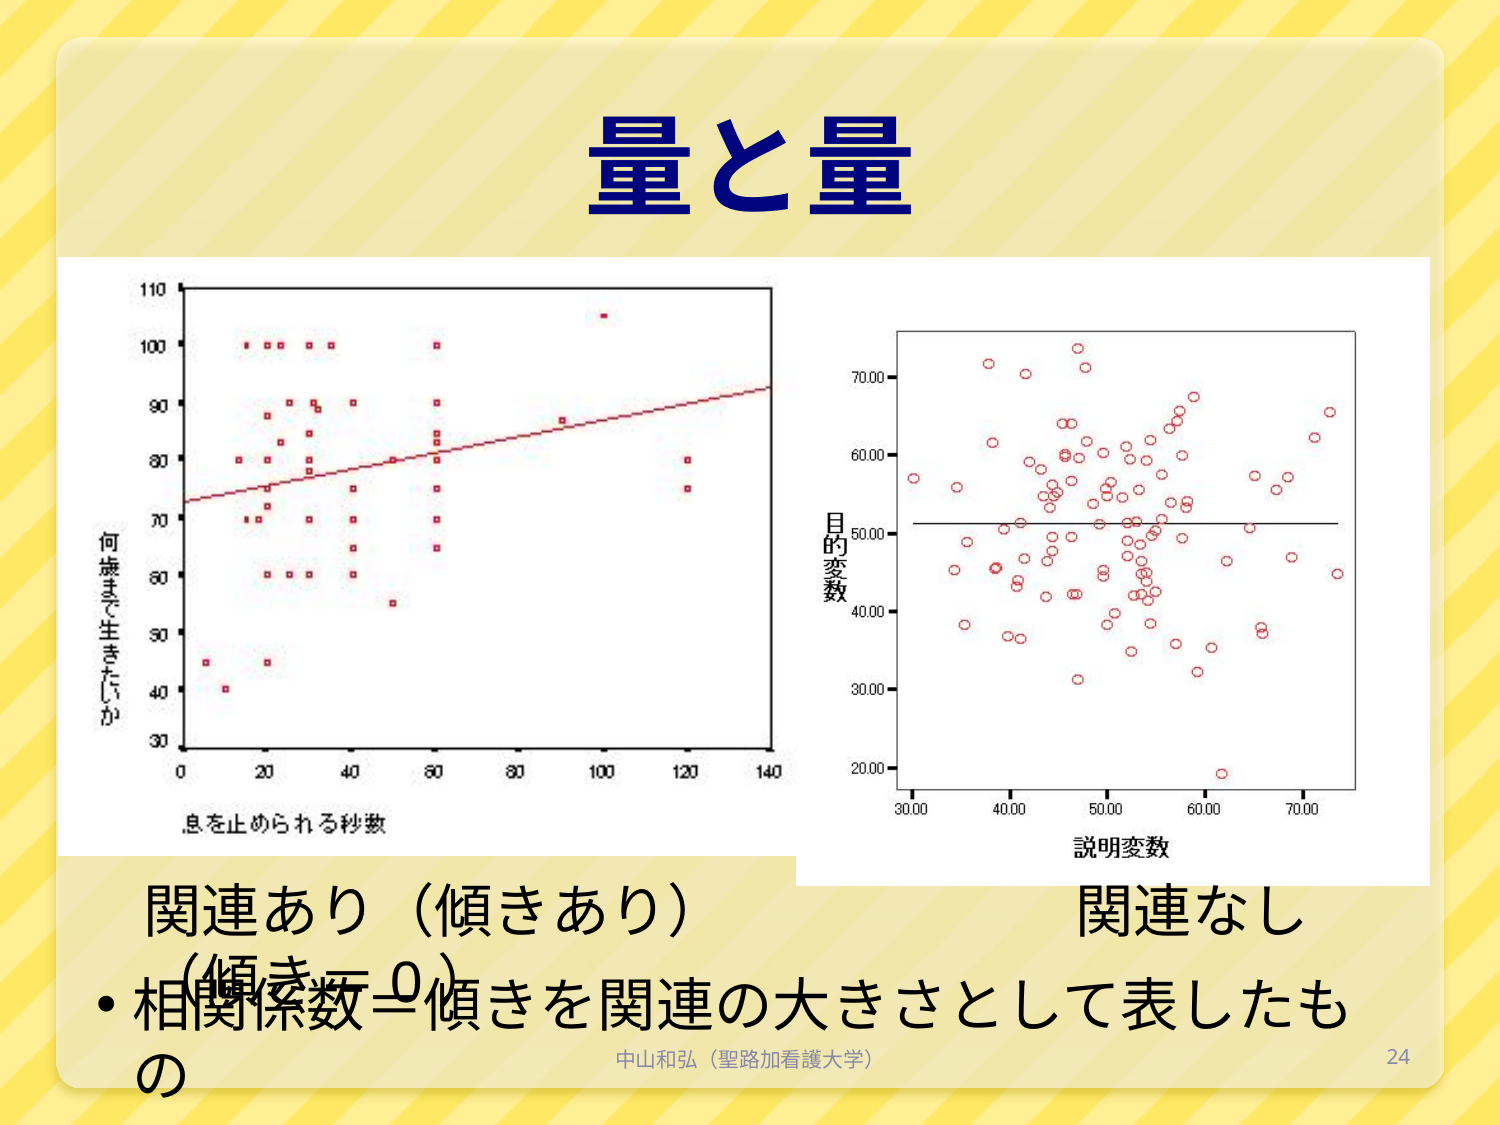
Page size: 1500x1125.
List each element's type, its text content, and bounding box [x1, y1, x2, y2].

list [796, 257, 1430, 886]
title 量と量 [75, 50, 1425, 238]
slide_number 24 [1371, 1019, 1425, 1080]
text_box 相関係数＝傾きを関連の大きさとして表したもの [81, 960, 1371, 1116]
text_box ｒ2 [0, 0, 1500, 1125]
text_box 関連あり（傾きあり） 関連なし（傾き＝0） [128, 867, 1407, 1022]
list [58, 257, 795, 856]
